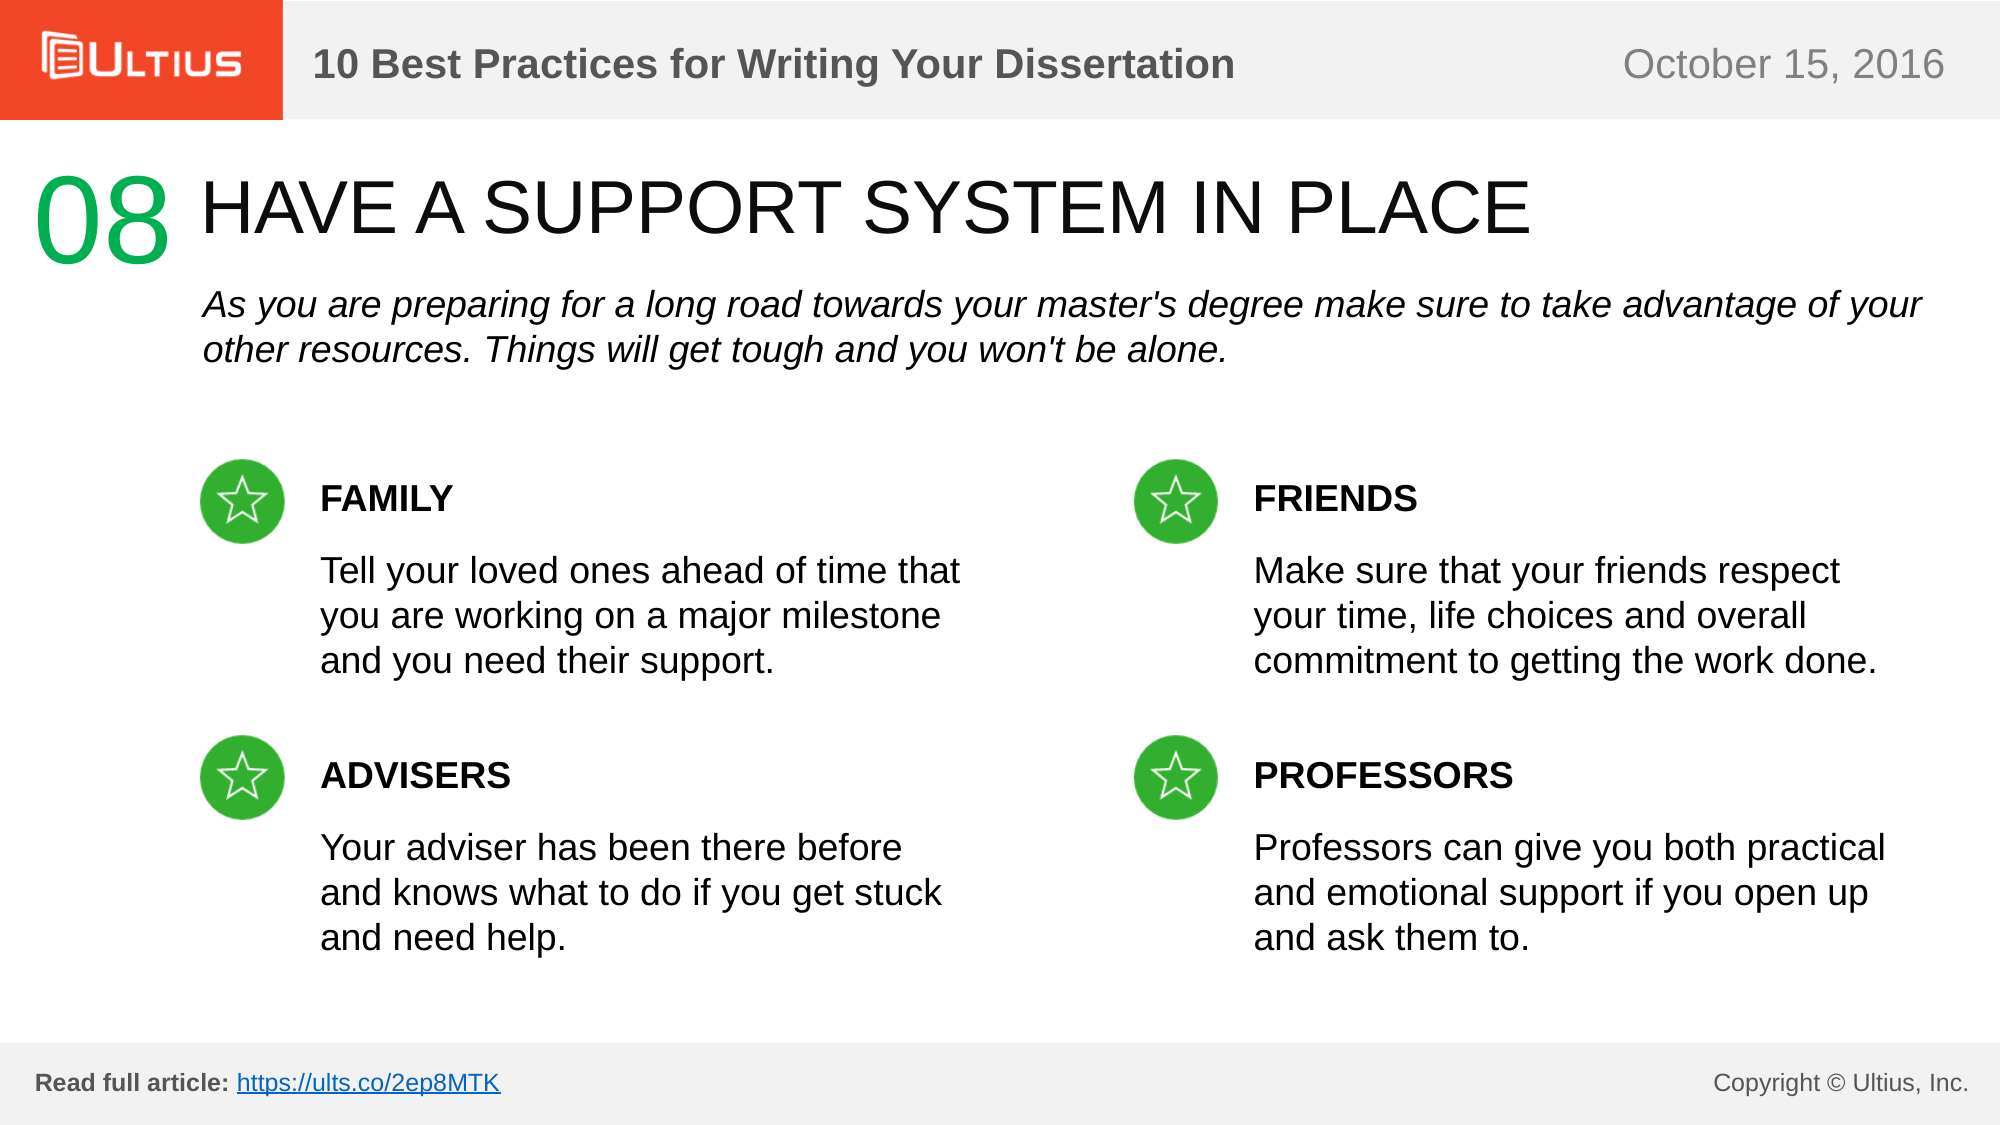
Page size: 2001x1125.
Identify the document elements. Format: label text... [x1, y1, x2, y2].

text_box 08 [19, 131, 243, 297]
text_box As you are preparing for a long road towards your master's degree make sure to take advantage of your other resources. Things will get tough and you won't be alone. [188, 272, 1950, 378]
text_box HAVE A SUPPORT SYSTEM IN PLACE [243, 150, 1950, 256]
picture [0, 0, 283, 120]
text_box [186, 431, 1923, 967]
